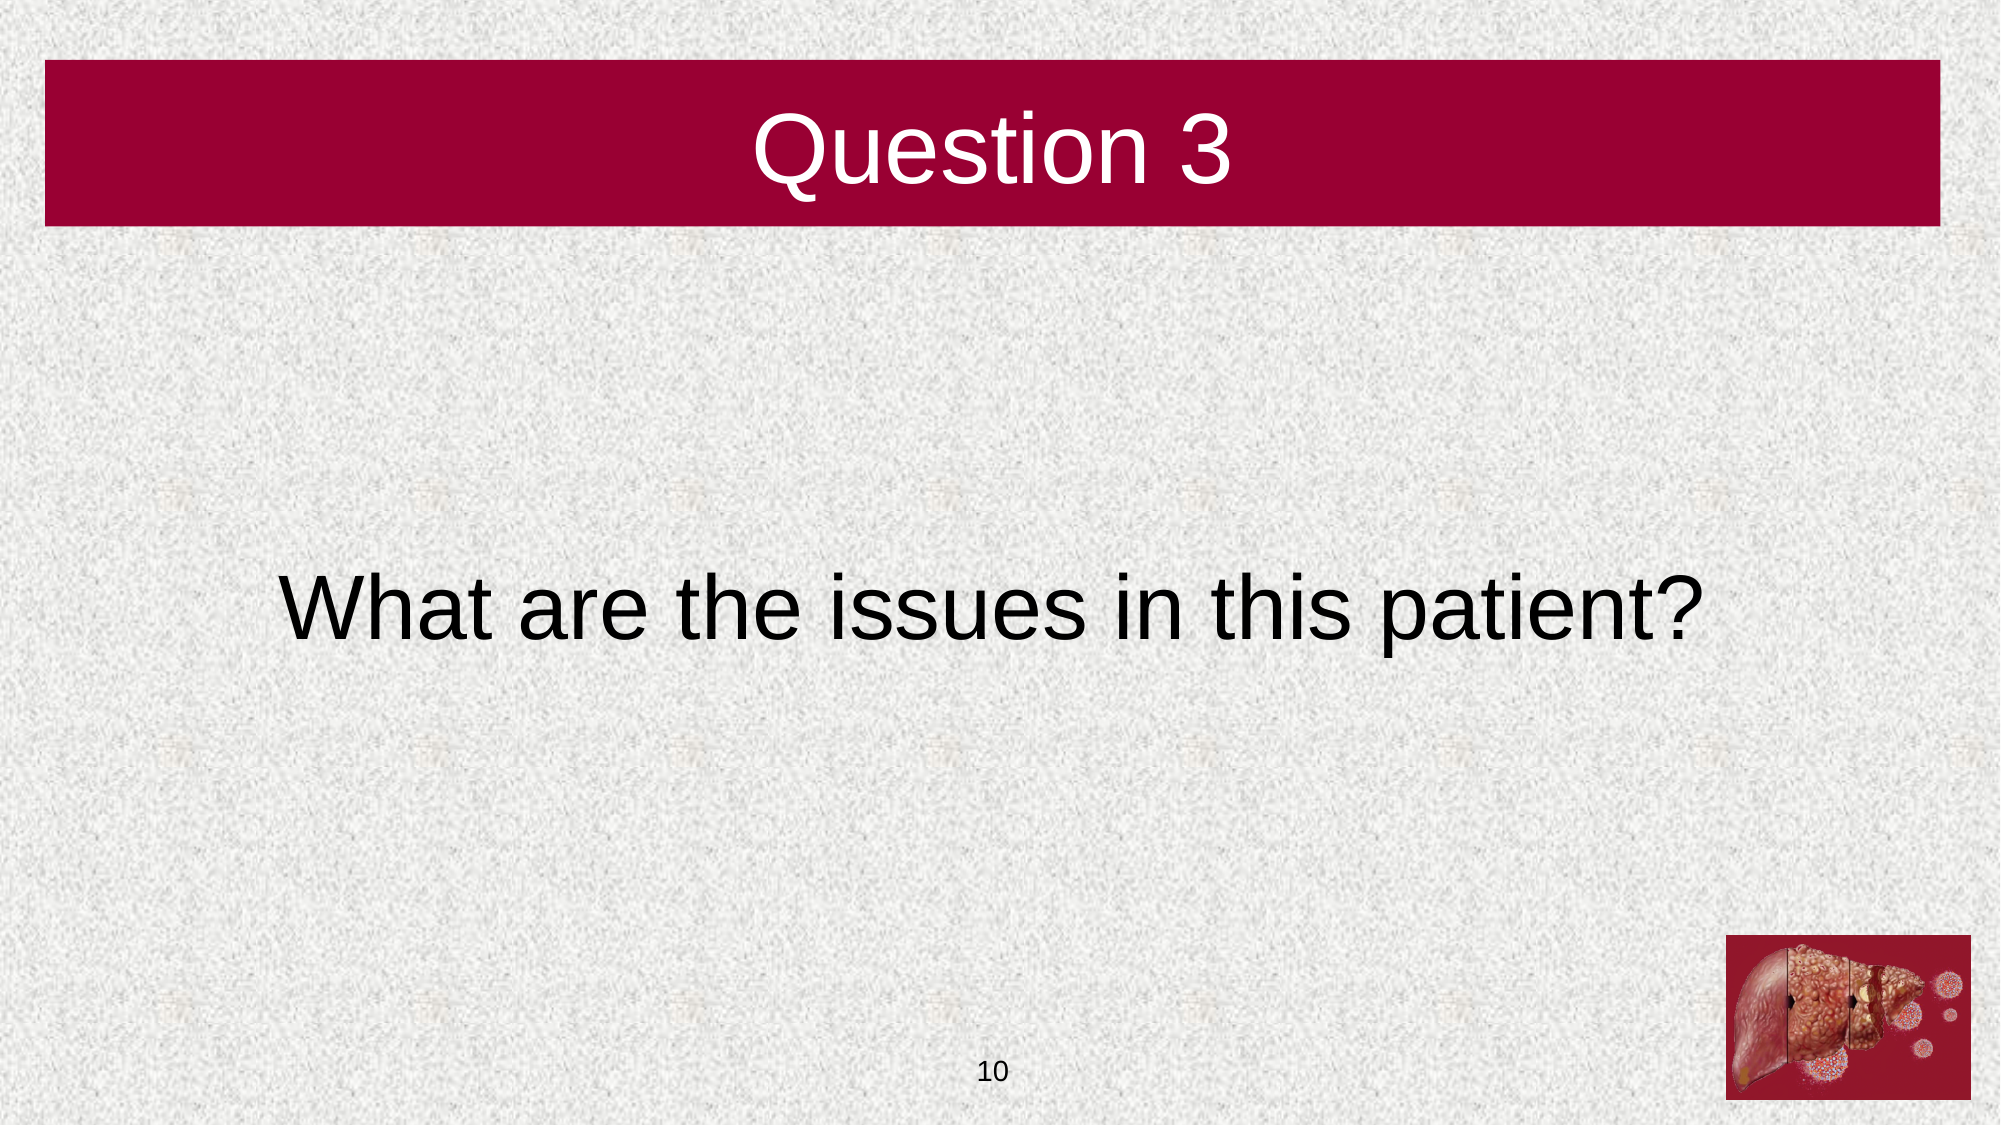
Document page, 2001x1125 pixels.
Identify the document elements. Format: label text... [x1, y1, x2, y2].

slide_number ‹#› [759, 1039, 1227, 1100]
text_box Question 3 [45, 59, 1941, 227]
subtitle What are the issues in this patient? [55, 540, 1931, 703]
picture [0, 0, 2001, 1125]
